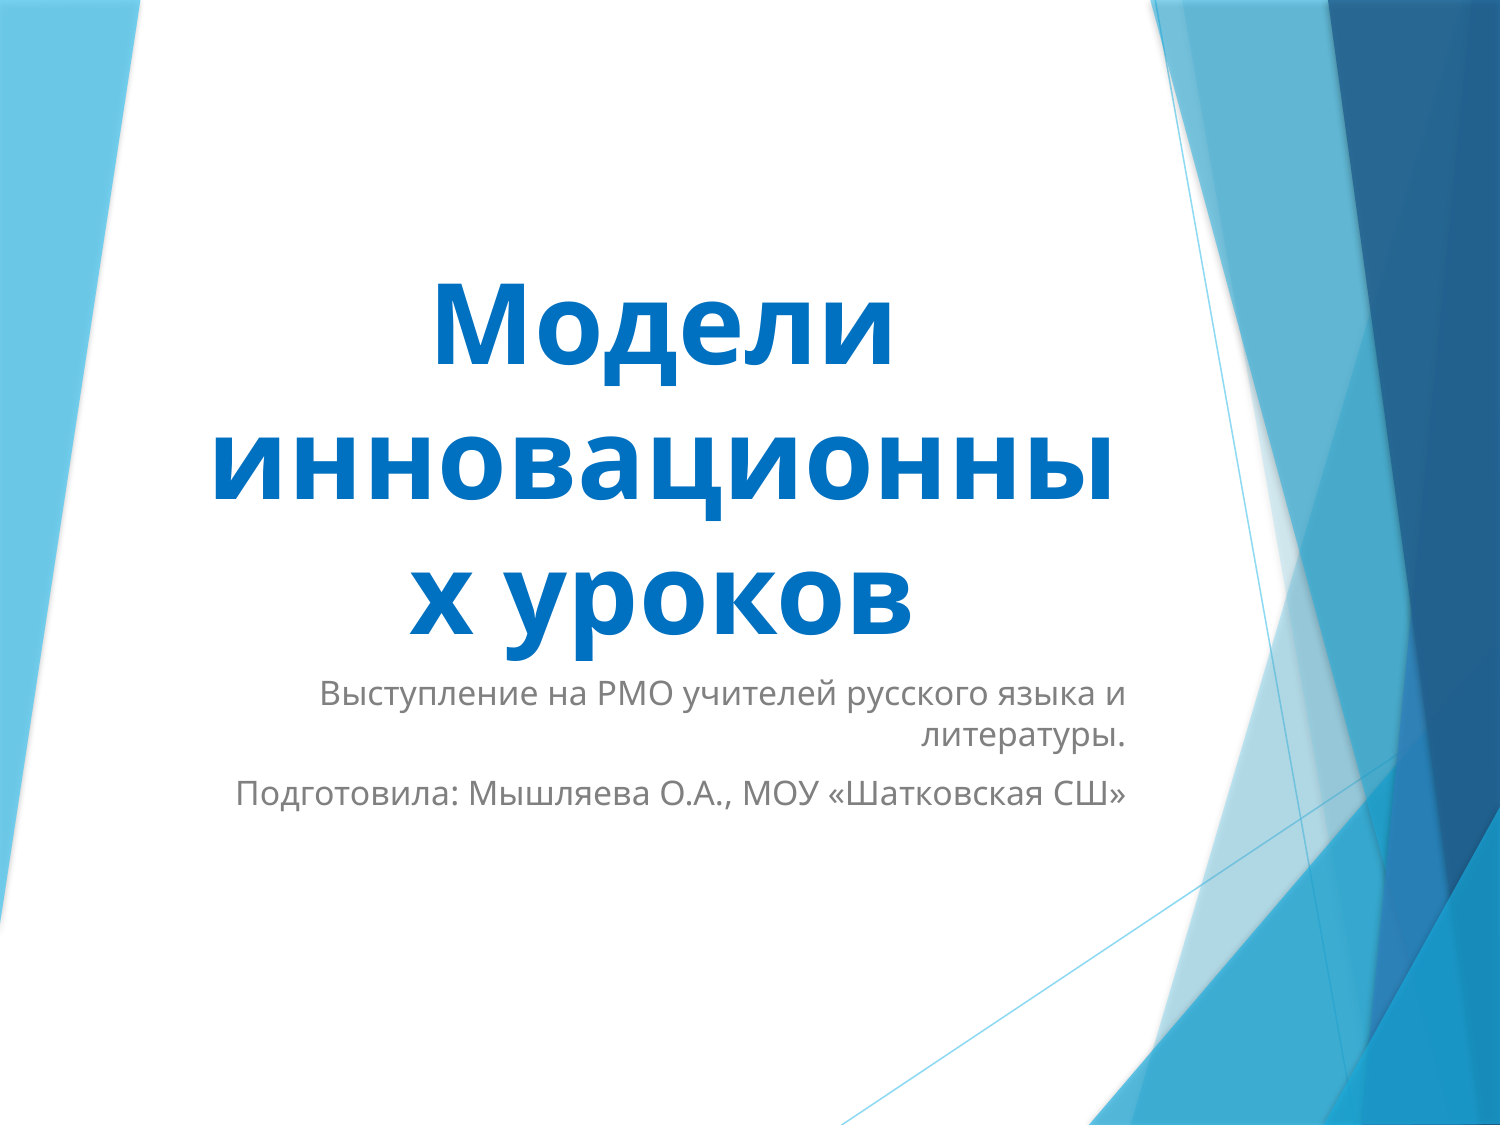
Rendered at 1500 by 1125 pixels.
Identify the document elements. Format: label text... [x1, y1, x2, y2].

subtitle Выступление на РМО учителей русского языка и литературы. Подготовила: Мышляева О.А., МОУ «Шатковская СШ» [185, 664, 1142, 845]
title Модели инновационных уроков [185, 197, 1142, 664]
